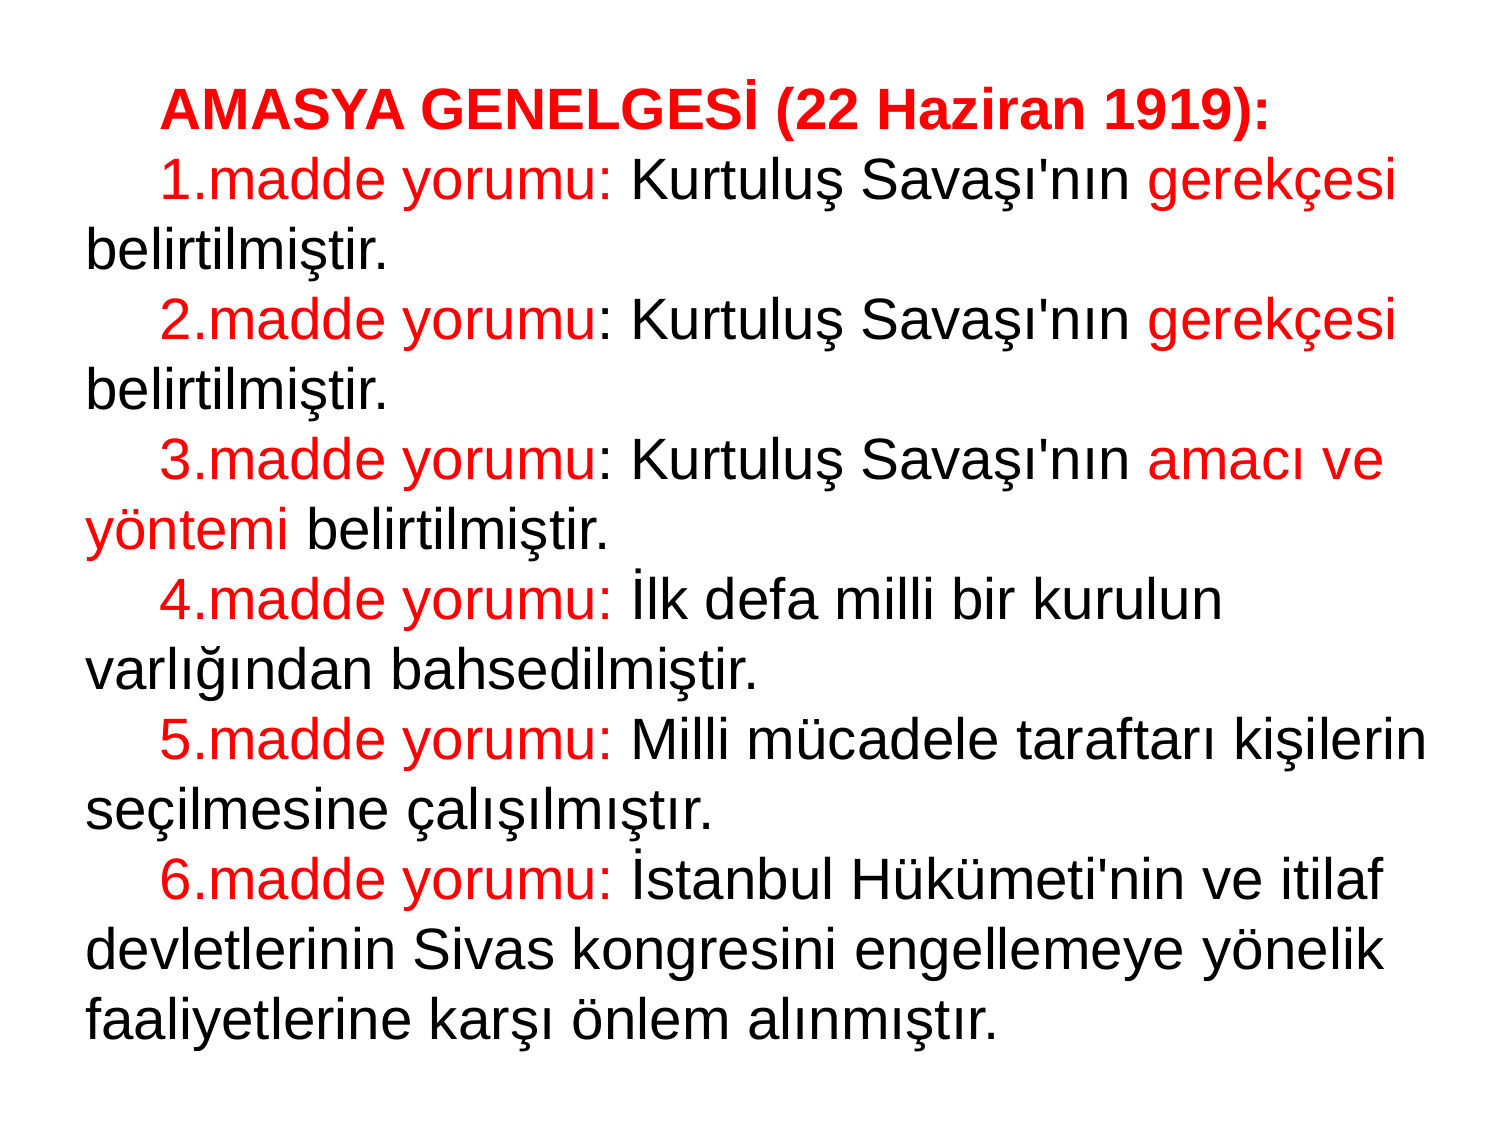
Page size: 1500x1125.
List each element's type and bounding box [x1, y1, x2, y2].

text_box [70, 63, 1465, 1059]
